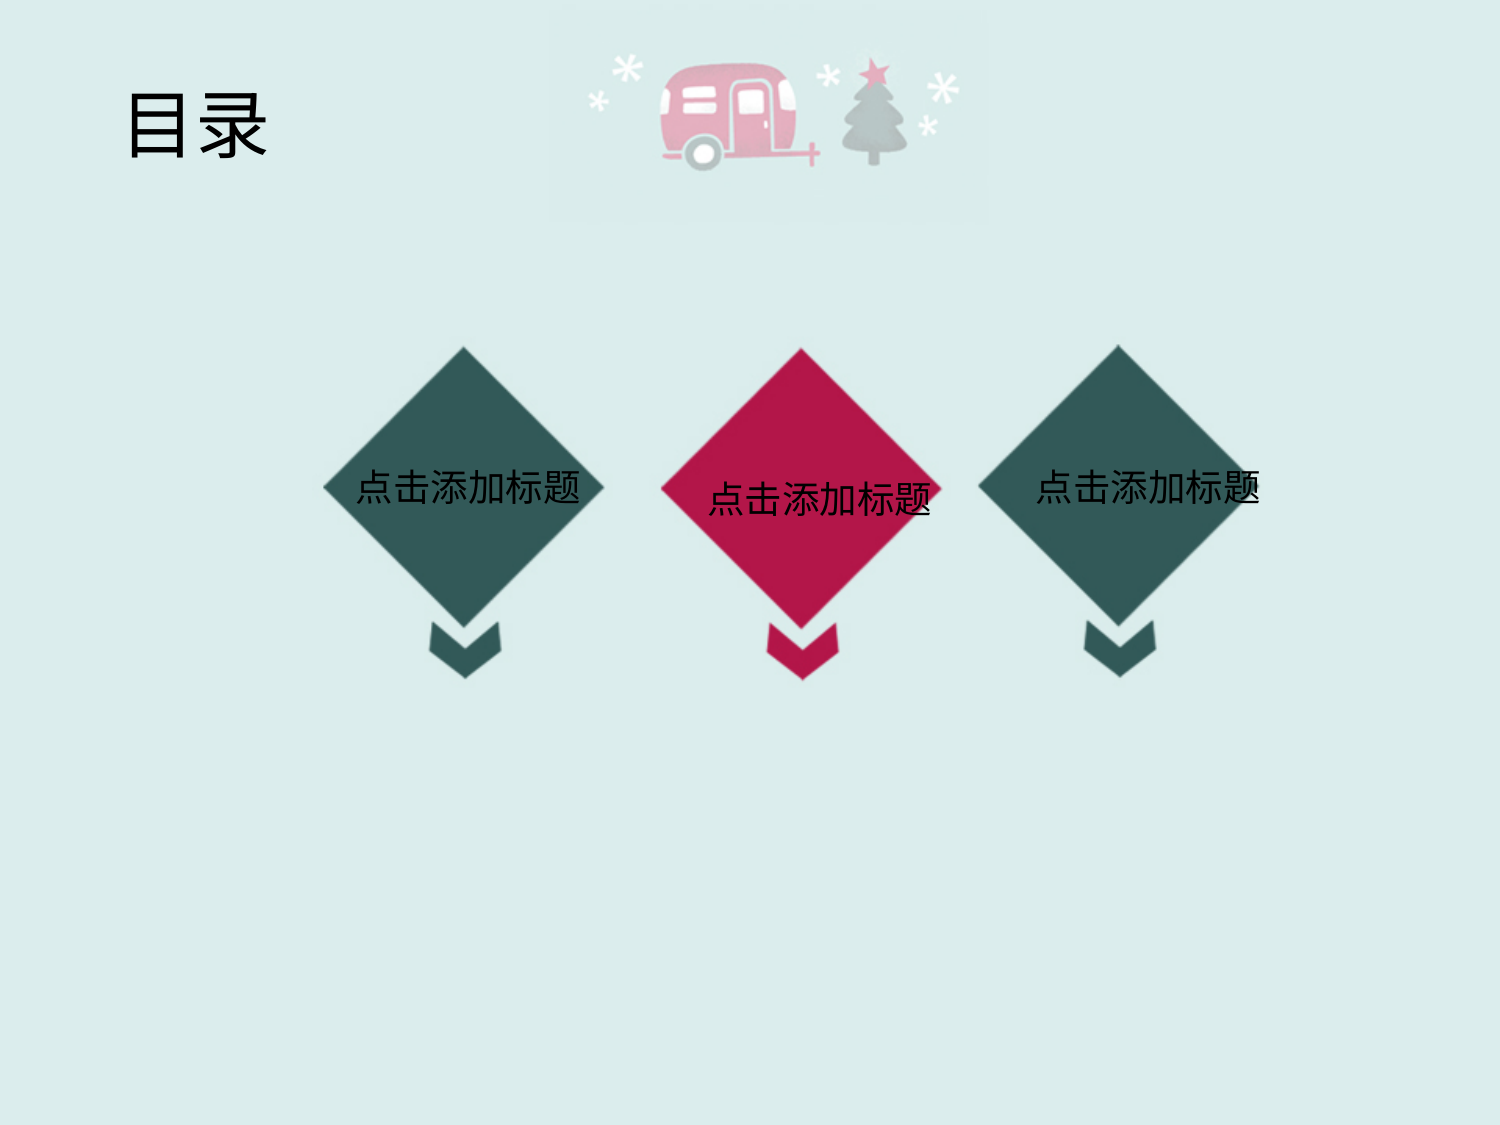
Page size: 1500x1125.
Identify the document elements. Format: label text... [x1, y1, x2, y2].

text_box 目录 [105, 70, 293, 175]
text_box 点击添加标题 [341, 456, 596, 517]
text_box 点击添加标题 [1020, 456, 1276, 517]
text_box 点击添加标题 [692, 468, 948, 529]
picture [0, 0, 1500, 1125]
